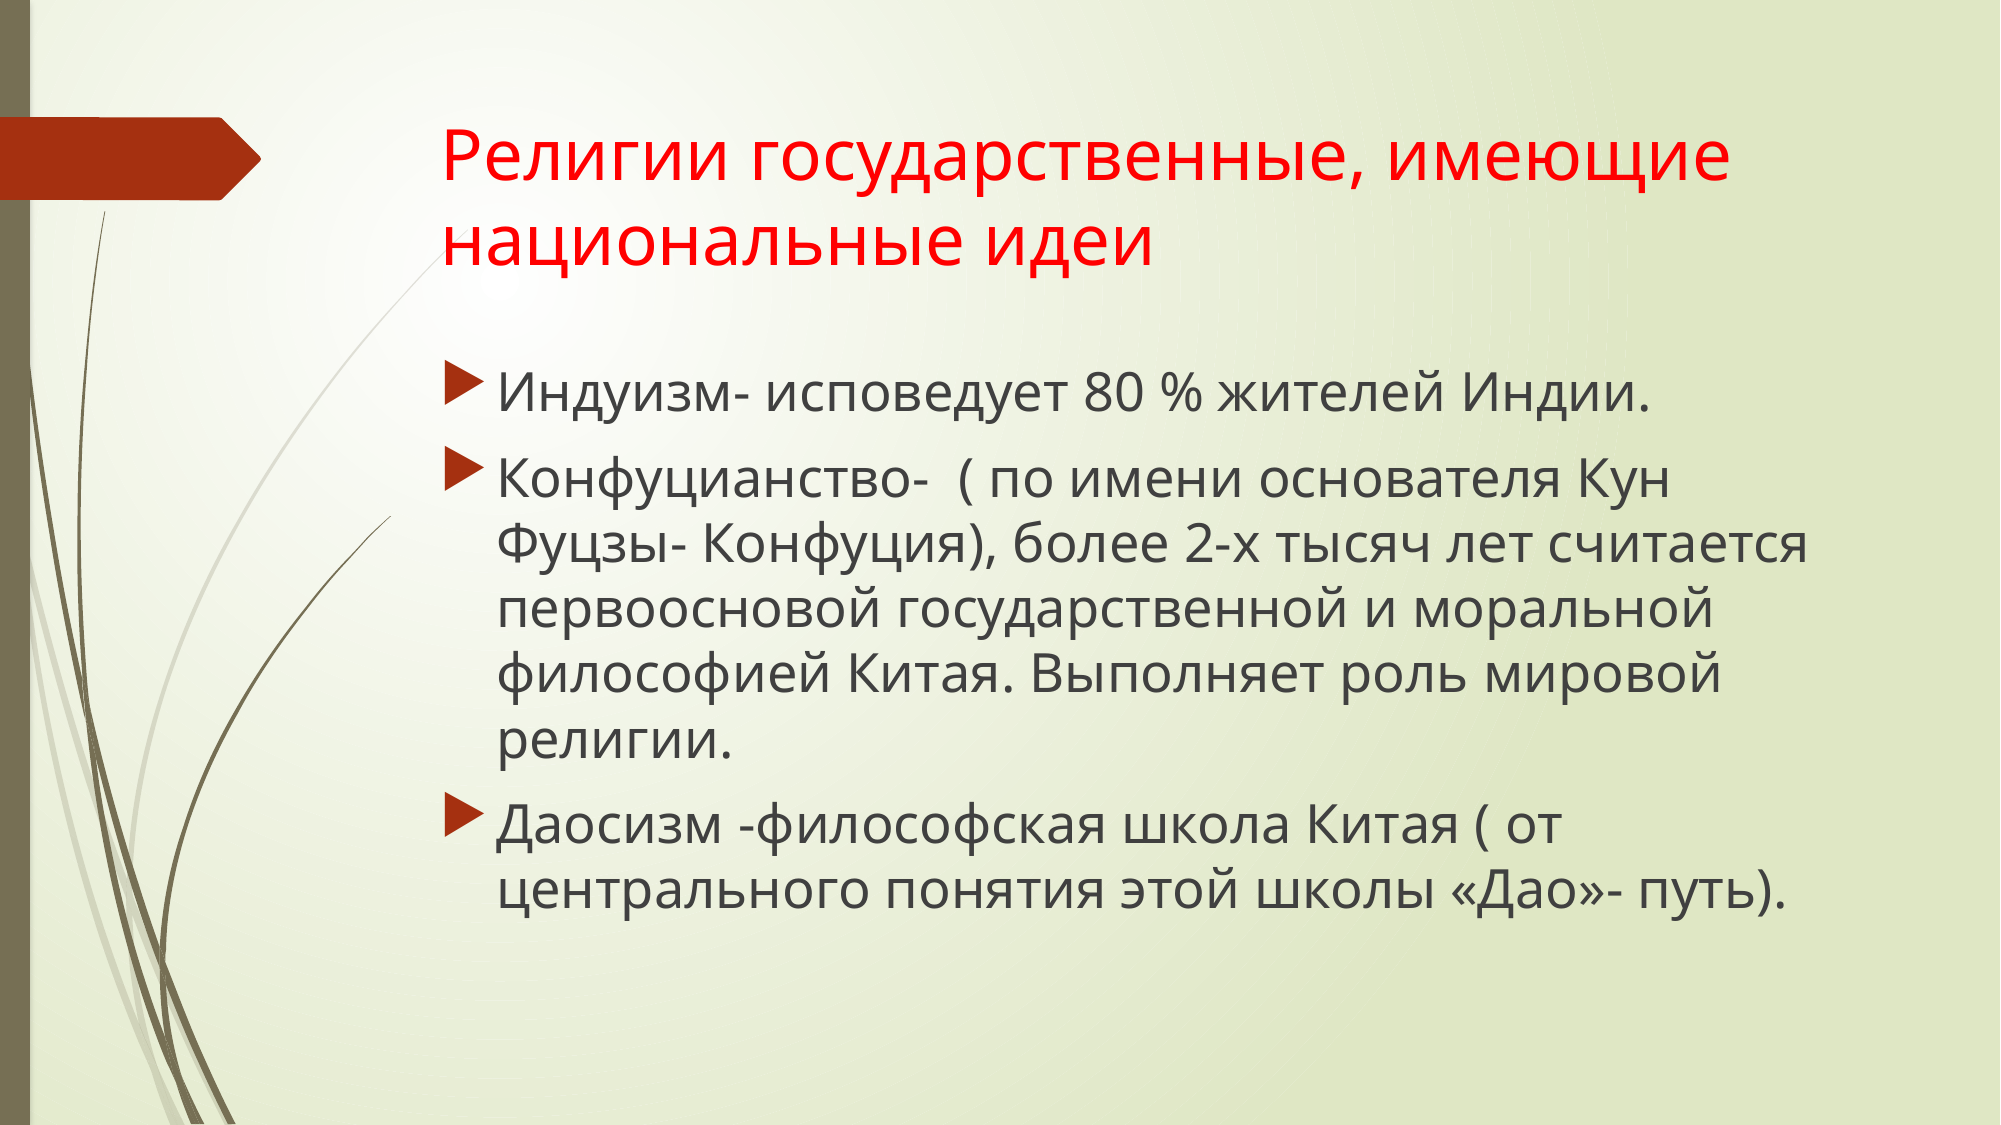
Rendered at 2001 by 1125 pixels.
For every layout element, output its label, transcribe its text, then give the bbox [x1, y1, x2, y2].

list Индуизм- исповедует 80 % жителей Индии. Конфуцианство- ( по имени основателя Кун Фуцзы- Конфуция), более 2-х тысяч лет считается первоосновой государственной и моральной философией Китая. Выполняет роль мировой религии. Даосизм -философская школа Китая ( от центрального понятия этой школы «Дао»- путь). [424, 350, 1888, 970]
title Религии государственные, имеющие национальные идеи [425, 102, 1888, 313]
